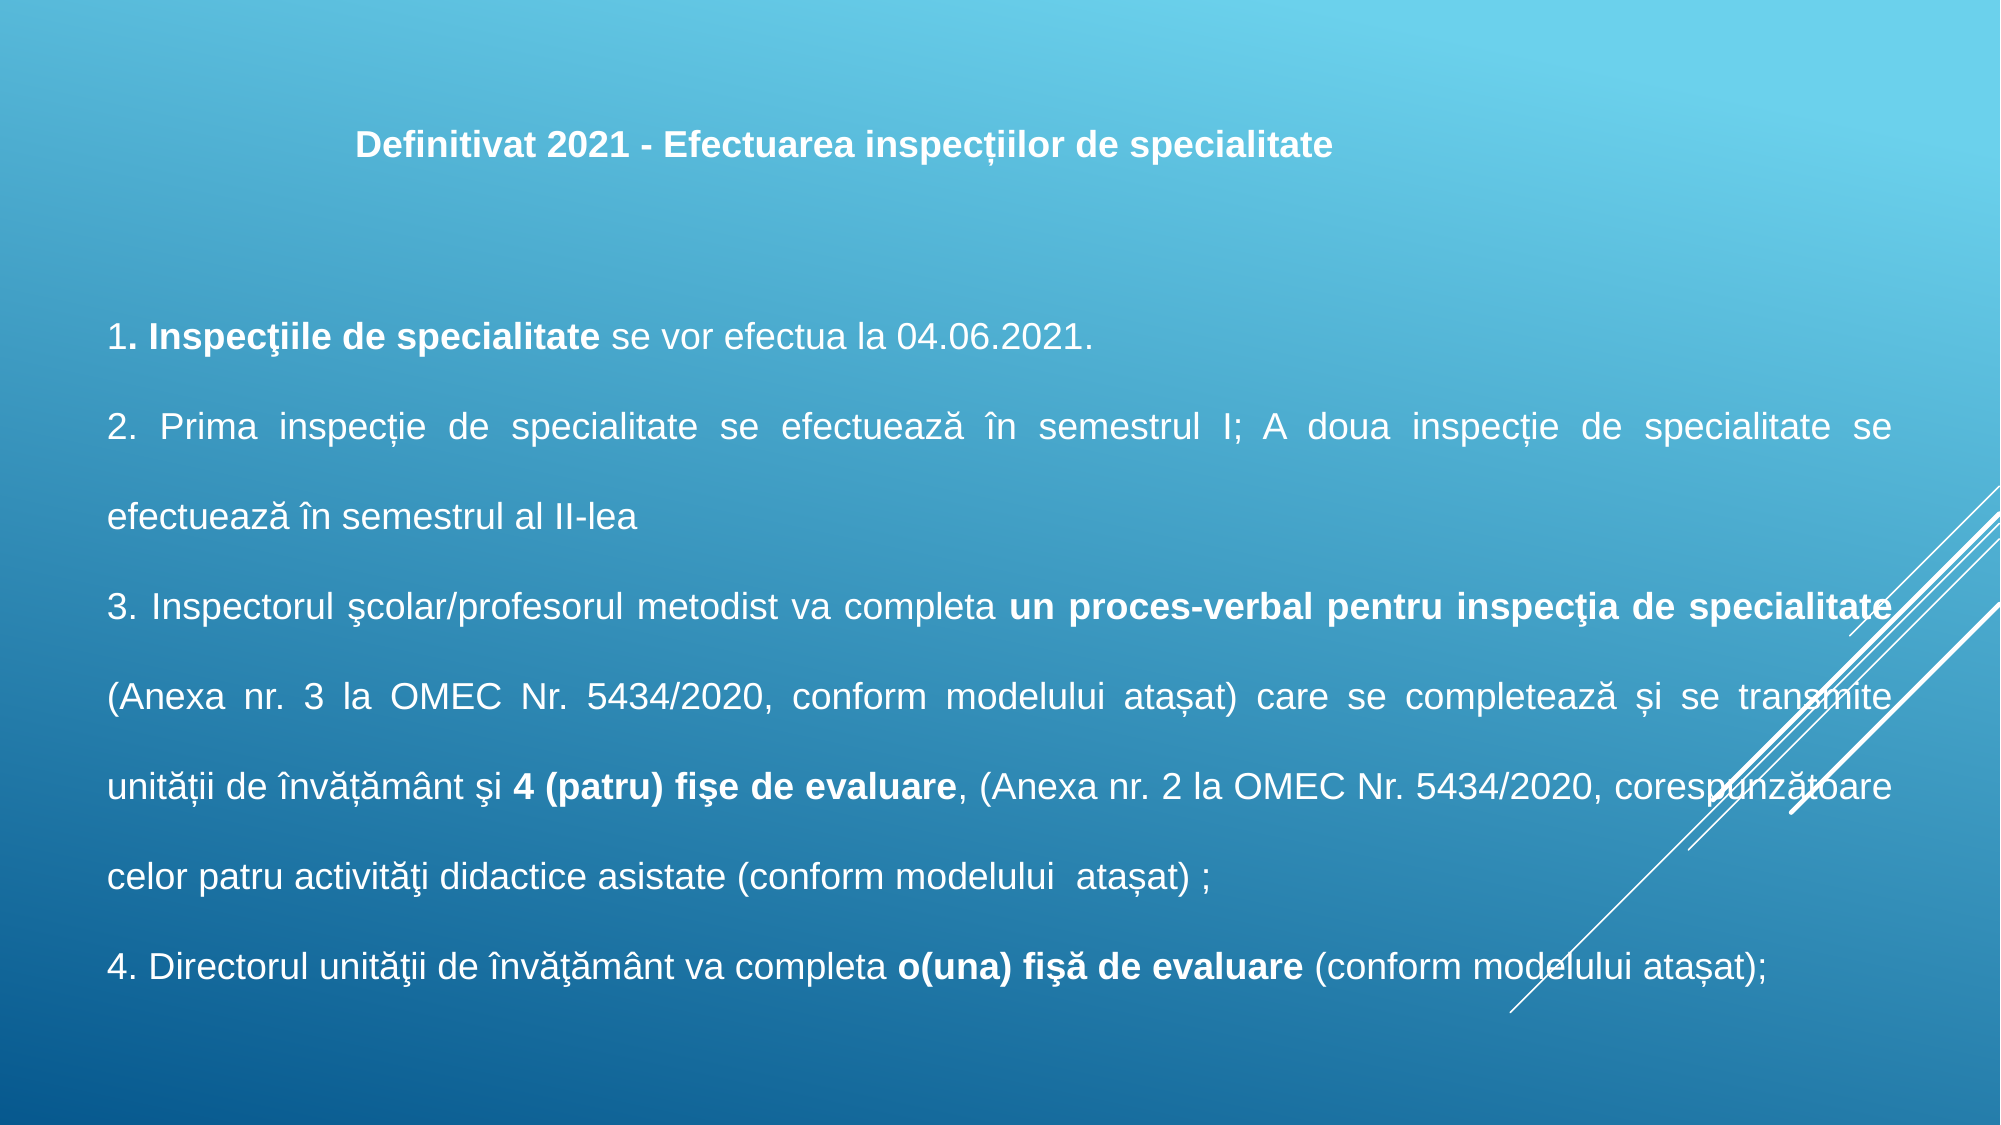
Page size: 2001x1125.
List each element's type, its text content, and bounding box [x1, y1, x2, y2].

text_box 1. Inspecţiile de specialitate se vor efectua la 04.06.2021. 2. Prima inspecție de specialitate se efectuează în semestrul I; A doua inspecție de specialitate se efectuează în semestrul al II-lea 3. Inspectorul şcolar/profesorul metodist va completa un proces-verbal pentru inspecţia de specialitate (Anexa nr. 3 la OMEC Nr. 5434/2020, conform modelului atașat) care se completează și se transmite unității de învățământ şi 4 (patru) fişe de evaluare, (Anexa nr. 2 la OMEC Nr. 5434/2020, corespunzătoare celor patru activităţi didactice asistate (conform modelului atașat) ; 4. Directorul unităţii de învăţământ va completa o(una) fişă de evaluare (conform modelului atașat); [92, 259, 1908, 995]
text_box Definitivat 2021 - Efectuarea inspecțiilor de specialitate [203, 112, 1487, 173]
